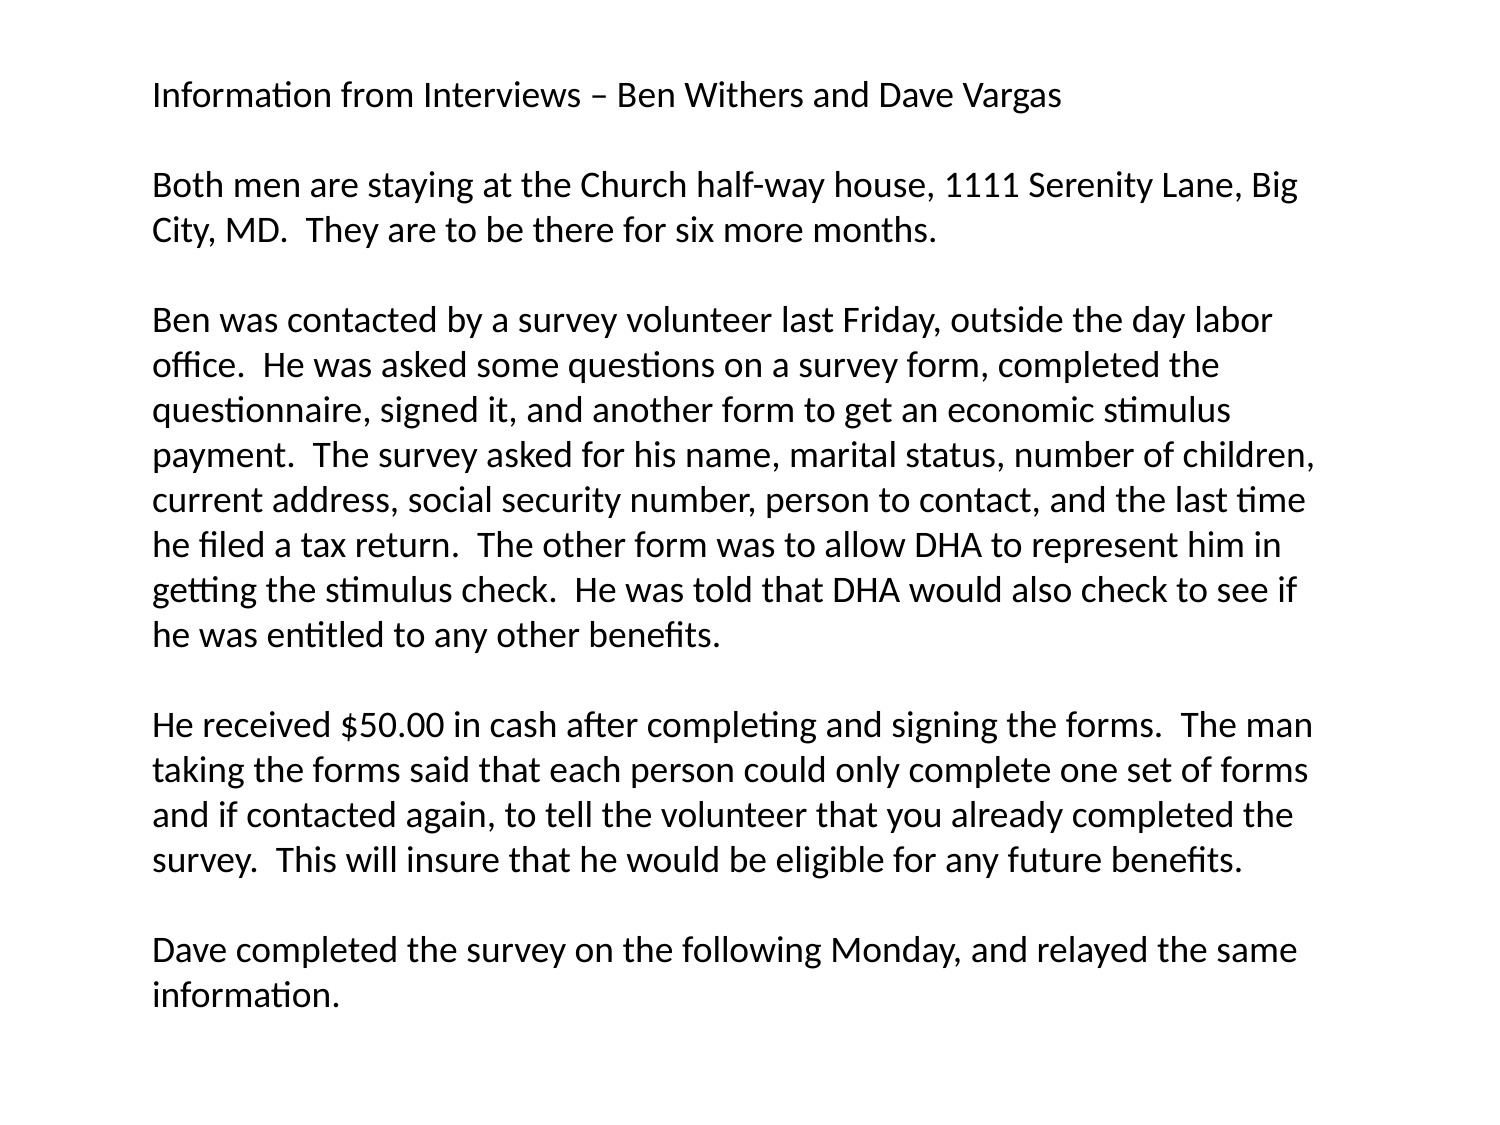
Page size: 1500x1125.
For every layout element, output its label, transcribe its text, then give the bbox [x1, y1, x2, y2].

text_box Information from Interviews – Ben Withers and Dave Vargas Both men are staying at the Church half-way house, 1111 Serenity Lane, Big City, MD. They are to be there for six more months. Ben was contacted by a survey volunteer last Friday, outside the day labor office. He was asked some questions on a survey form, completed the questionnaire, signed it, and another form to get an economic stimulus payment. The survey asked for his name, marital status, number of children, current address, social security number, person to contact, and the last time he filed a tax return. The other form was to allow DHA to represent him in getting the stimulus check. He was told that DHA would also check to see if he was entitled to any other benefits. He received $50.00 in cash after completing and signing the forms. The man taking the forms said that each person could only complete one set of forms and if contacted again, to tell the volunteer that you already completed the survey. This will insure that he would be eligible for any future benefits. Dave completed the survey on the following Monday, and relayed the same information. [137, 62, 1350, 1023]
